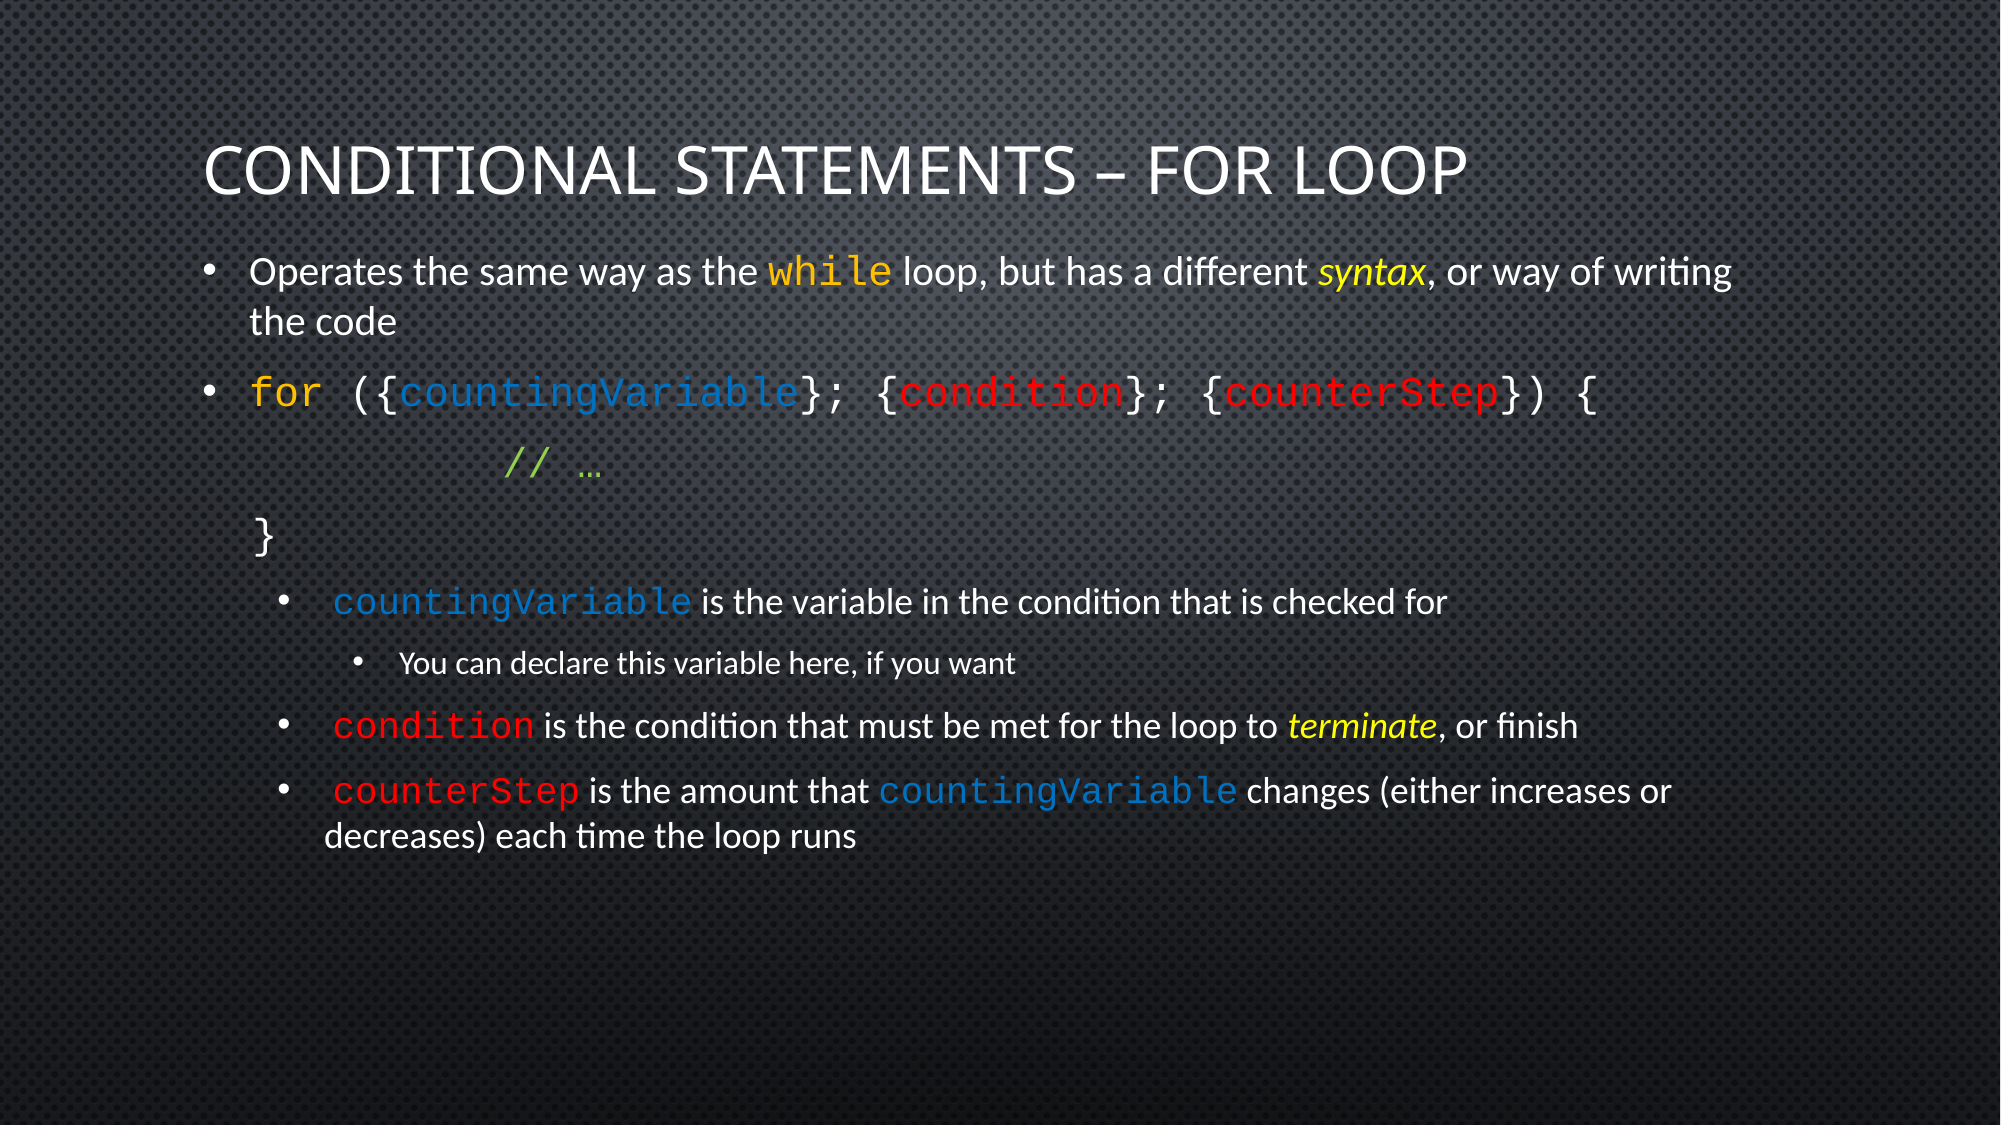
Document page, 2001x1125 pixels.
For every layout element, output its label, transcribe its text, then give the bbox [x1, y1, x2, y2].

title Conditional Statements – for Loop [187, 99, 1813, 236]
list Operates the same way as the while loop, but has a different syntax, or way of writing the code for ({countingVariable}; {condition}; {counterStep}) { // … } countingVariable is the variable in the condition that is checked for You can declare this variable here, if you want condition is the condition that must be met for the loop to terminate, or finish counterStep is the amount that countingVariable changes (either increases or decreases) each time the loop runs [187, 236, 1813, 992]
